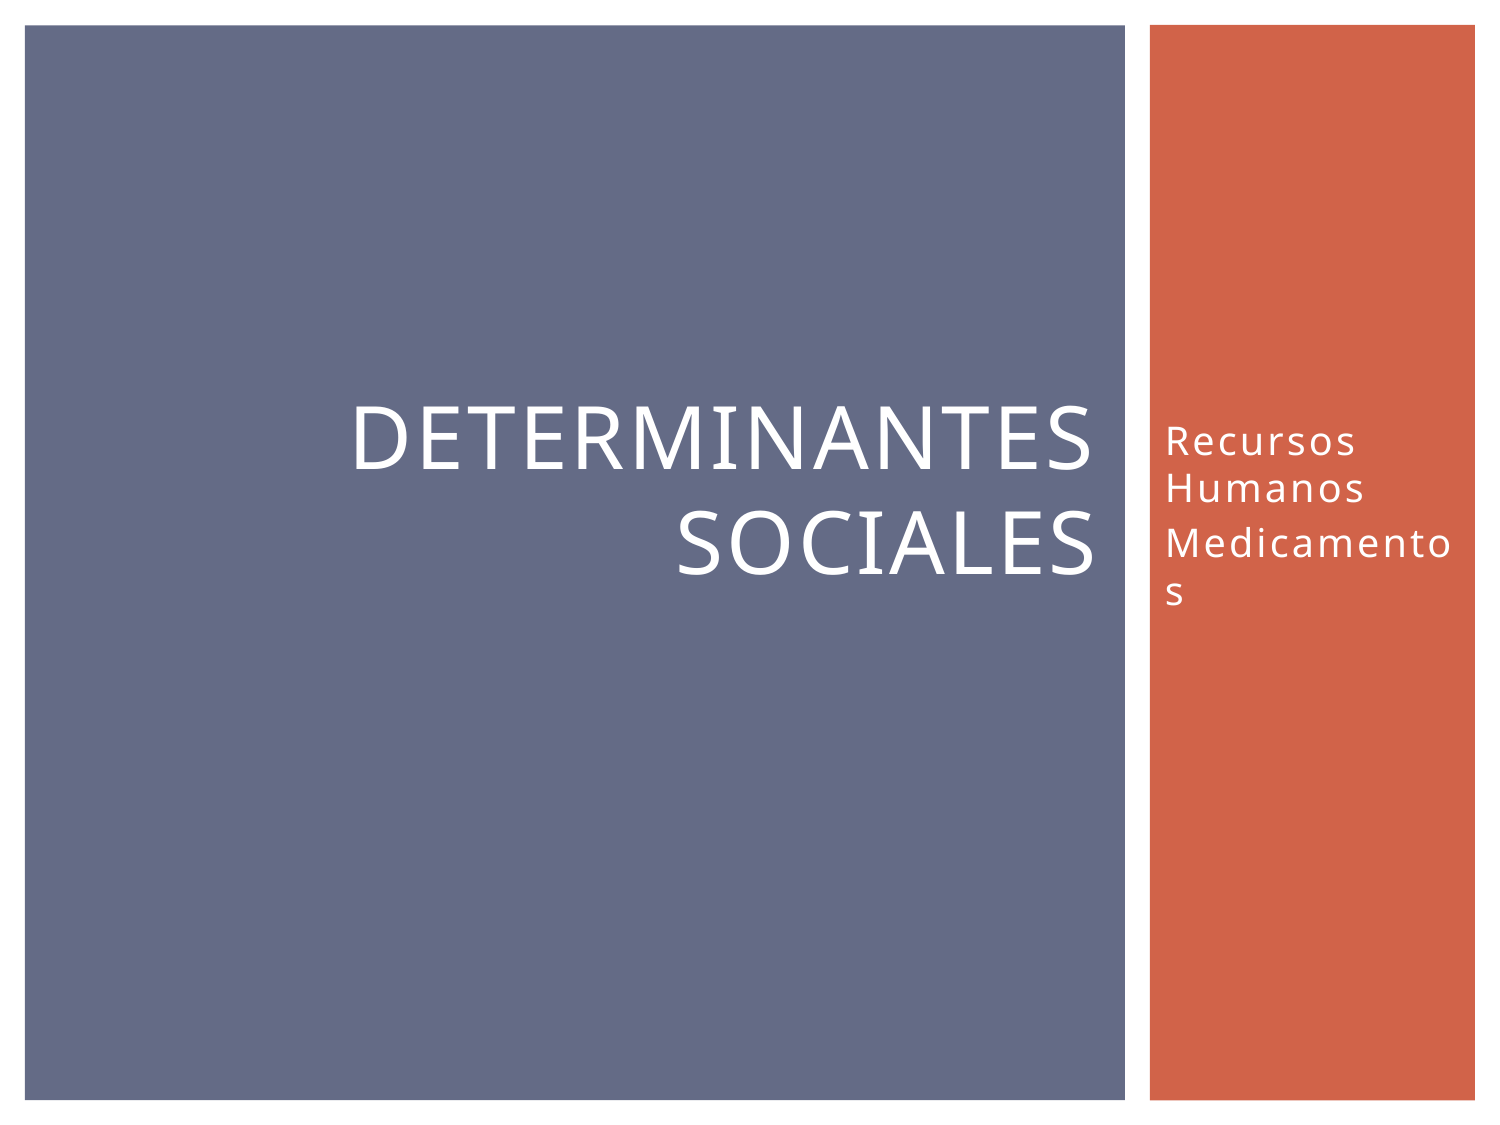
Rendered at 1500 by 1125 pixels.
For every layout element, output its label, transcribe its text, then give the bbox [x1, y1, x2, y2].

subtitle Recursos Humanos Medicamentos [1149, 336, 1475, 637]
title Determinantes sociales [75, 336, 1113, 637]
